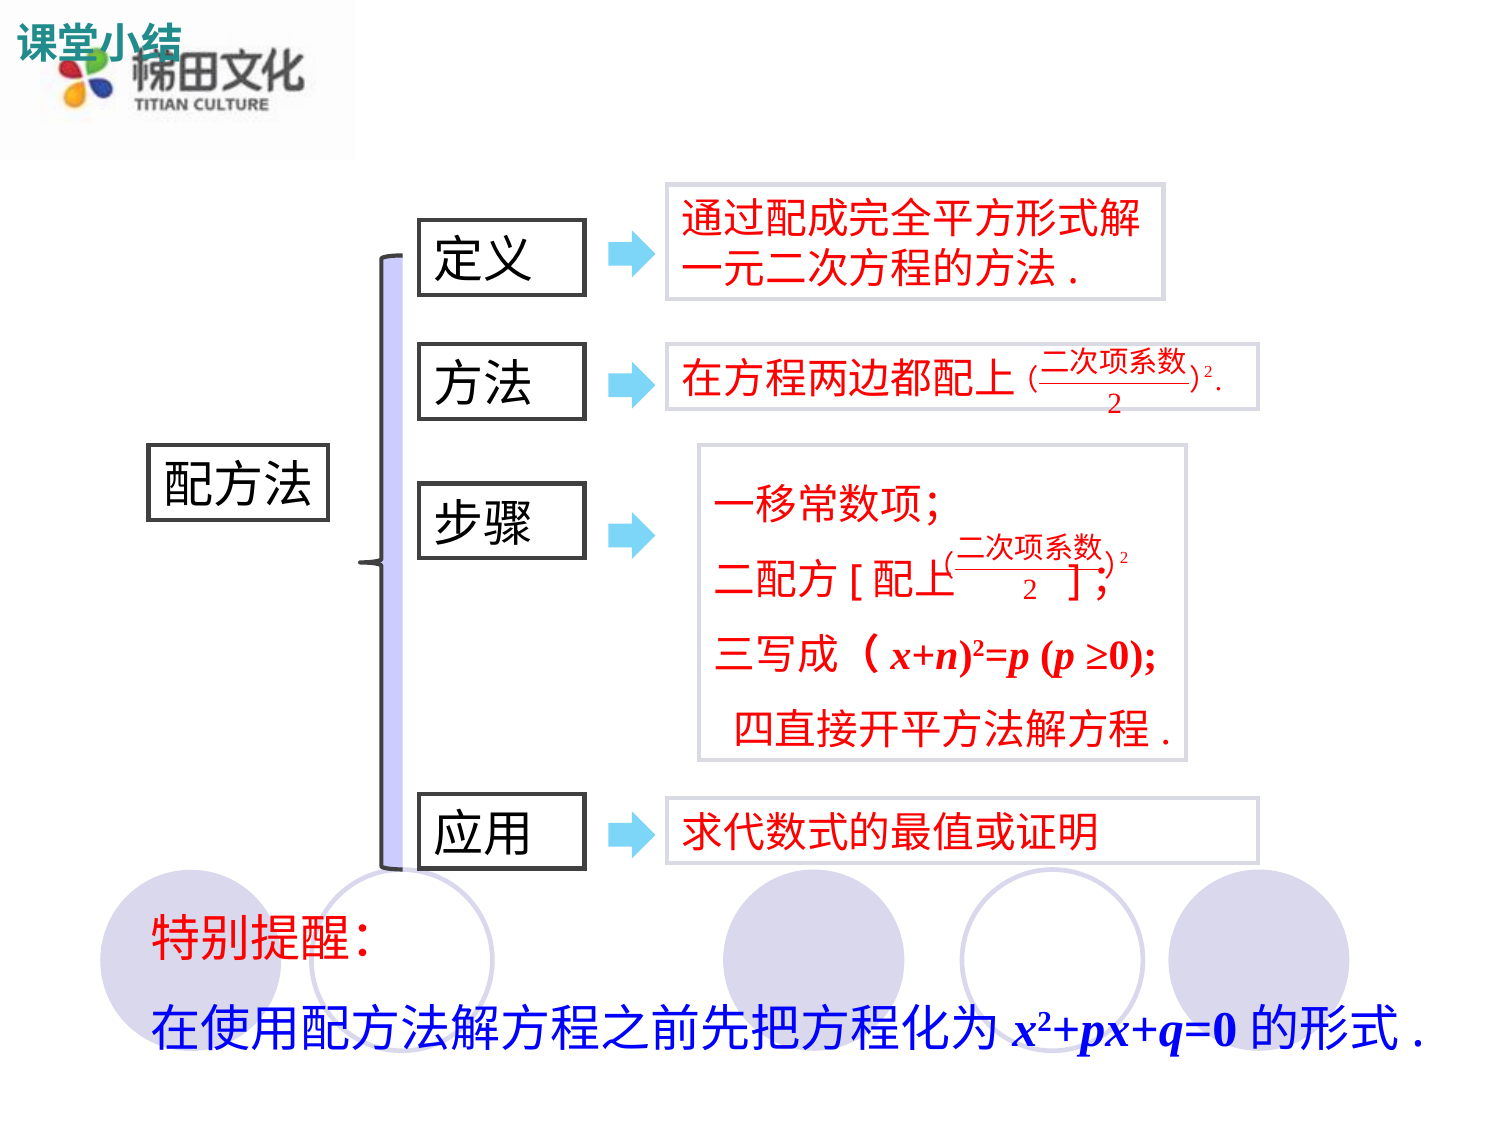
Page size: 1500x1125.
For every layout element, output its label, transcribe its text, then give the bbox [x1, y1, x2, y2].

text_box 方法 [419, 343, 585, 419]
text_box 定义 [419, 219, 585, 295]
text_box [608, 811, 656, 859]
text_box 通过配成完全平方形式解一元二次方程的方法. [667, 184, 1164, 300]
text_box [360, 255, 403, 869]
text_box 配方法 [148, 445, 329, 520]
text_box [667, 445, 1218, 761]
text_box 课堂小结 [1, 9, 199, 75]
text_box [608, 511, 656, 560]
text_box 求代数式的最值或证明 [667, 798, 1259, 863]
text_box [608, 230, 656, 278]
text_box [608, 361, 656, 409]
text_box 应用 [419, 793, 585, 869]
text_box 步骤 [419, 483, 585, 559]
picture [0, 0, 355, 160]
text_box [667, 341, 1259, 421]
text_box 特别提醒： 在使用配方法解方程之前先把方程化为x2+px+q=0的形式. [135, 869, 1459, 1065]
